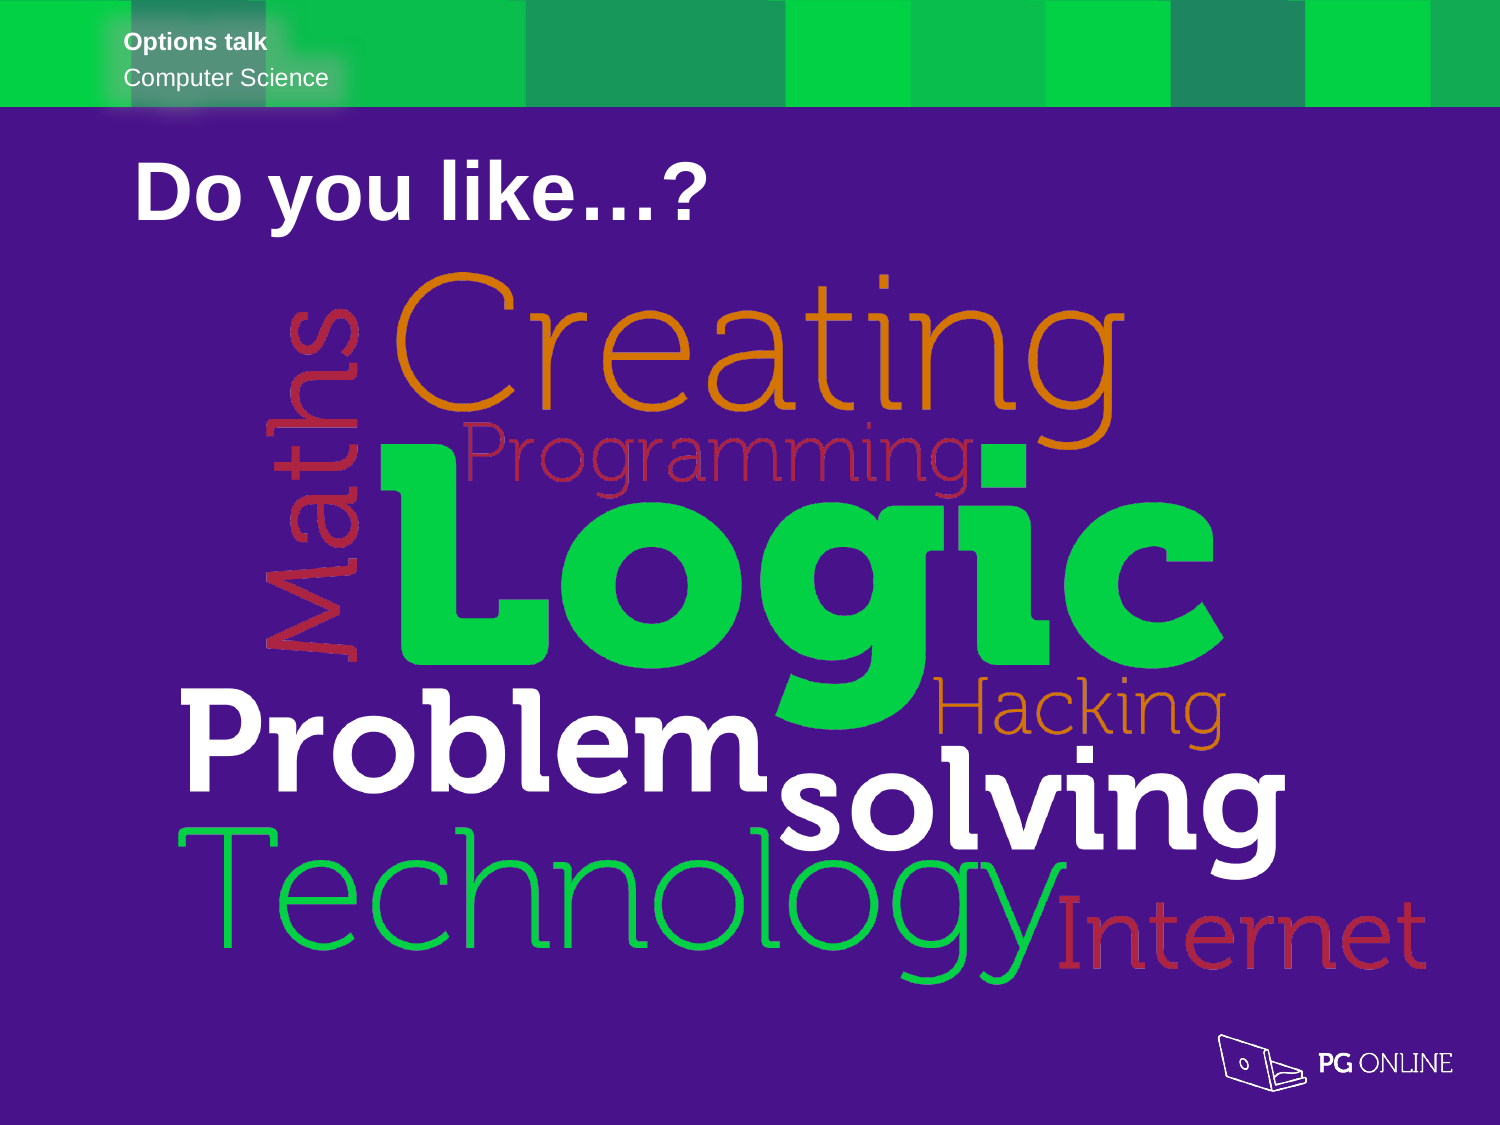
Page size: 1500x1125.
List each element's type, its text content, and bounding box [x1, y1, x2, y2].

picture [0, 0, 1500, 107]
text_box Do you like…? [118, 148, 1401, 259]
picture [1216, 1034, 1453, 1092]
picture [174, 245, 1429, 993]
